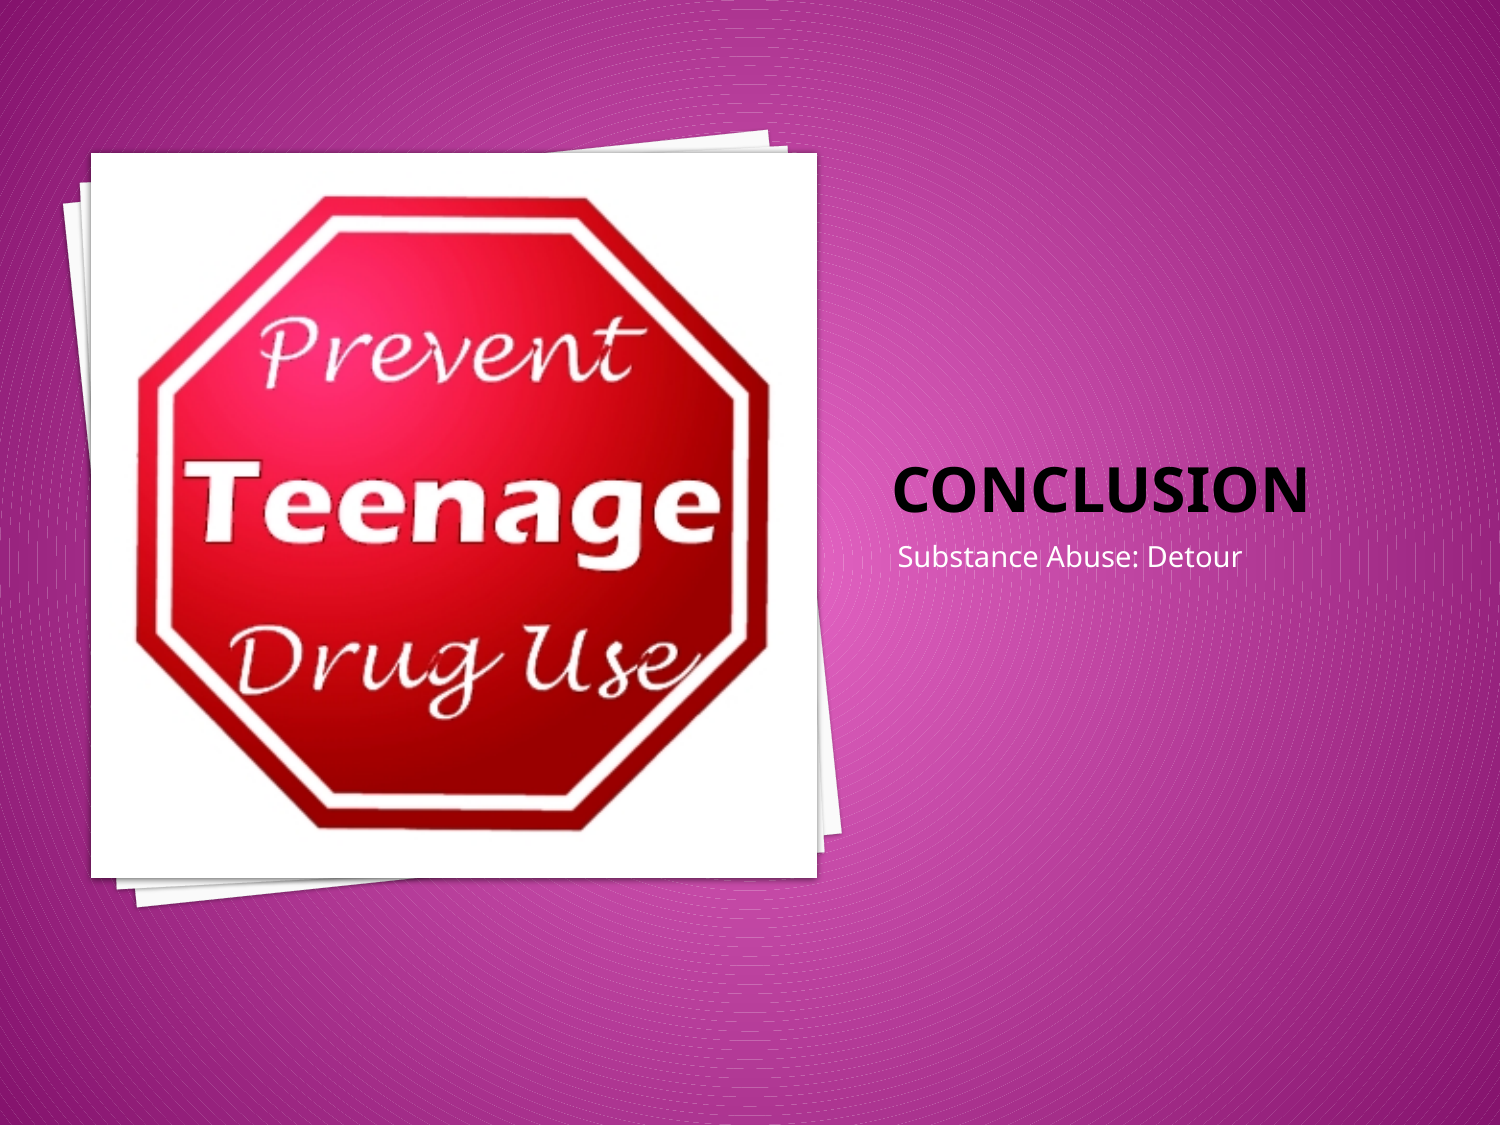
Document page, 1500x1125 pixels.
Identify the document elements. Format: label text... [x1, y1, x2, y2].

title Conclusion [884, 187, 1447, 525]
picture [108, 170, 800, 862]
list Substance Abuse: Detour [884, 538, 1447, 854]
